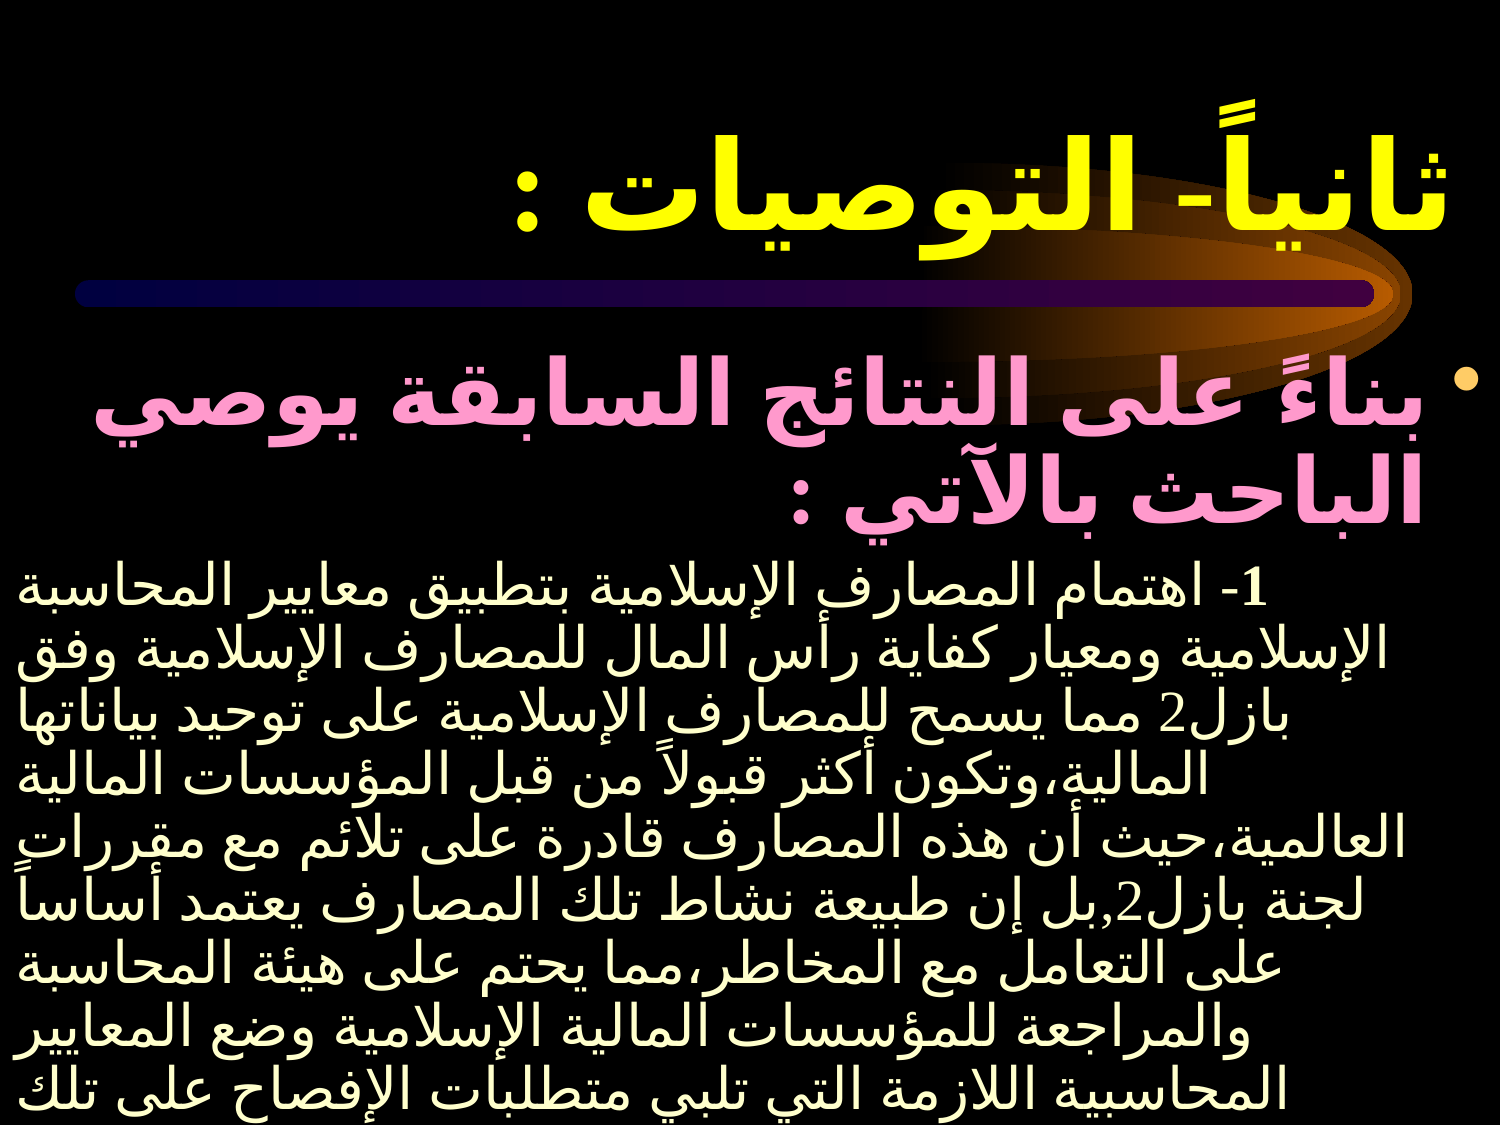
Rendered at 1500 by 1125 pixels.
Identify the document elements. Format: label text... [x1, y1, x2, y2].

list بناءً على النتائج السابقة يوصي الباحث بالآتي : 1- اهتمام المصارف الإسلامية بتطبيق معايير المحاسبة الإسلامية ومعيار كفاية رأس المال للمصارف الإسلامية وفق بازل2 مما يسمح للمصارف الإسلامية على توحيد بياناتها المالية،وتكون أكثر قبولاً من قبل المؤسسات المالية العالمية،حيث أن هذه المصارف قادرة على تلائم مع مقررات لجنة بازل2,بل إن طبيعة نشاط تلك المصارف يعتمد أساساً على التعامل مع المخاطر،مما يحتم على هيئة المحاسبة والمراجعة للمؤسسات المالية الإسلامية وضع المعايير المحاسبية اللازمة التي تلبي متطلبات الإفصاح على تلك المخاطر، وتساعد على تخفيض المخاطر التي تواجه المصرف. [0, 302, 1500, 1125]
title ثانياً- التوصيات : [111, 89, 1472, 264]
